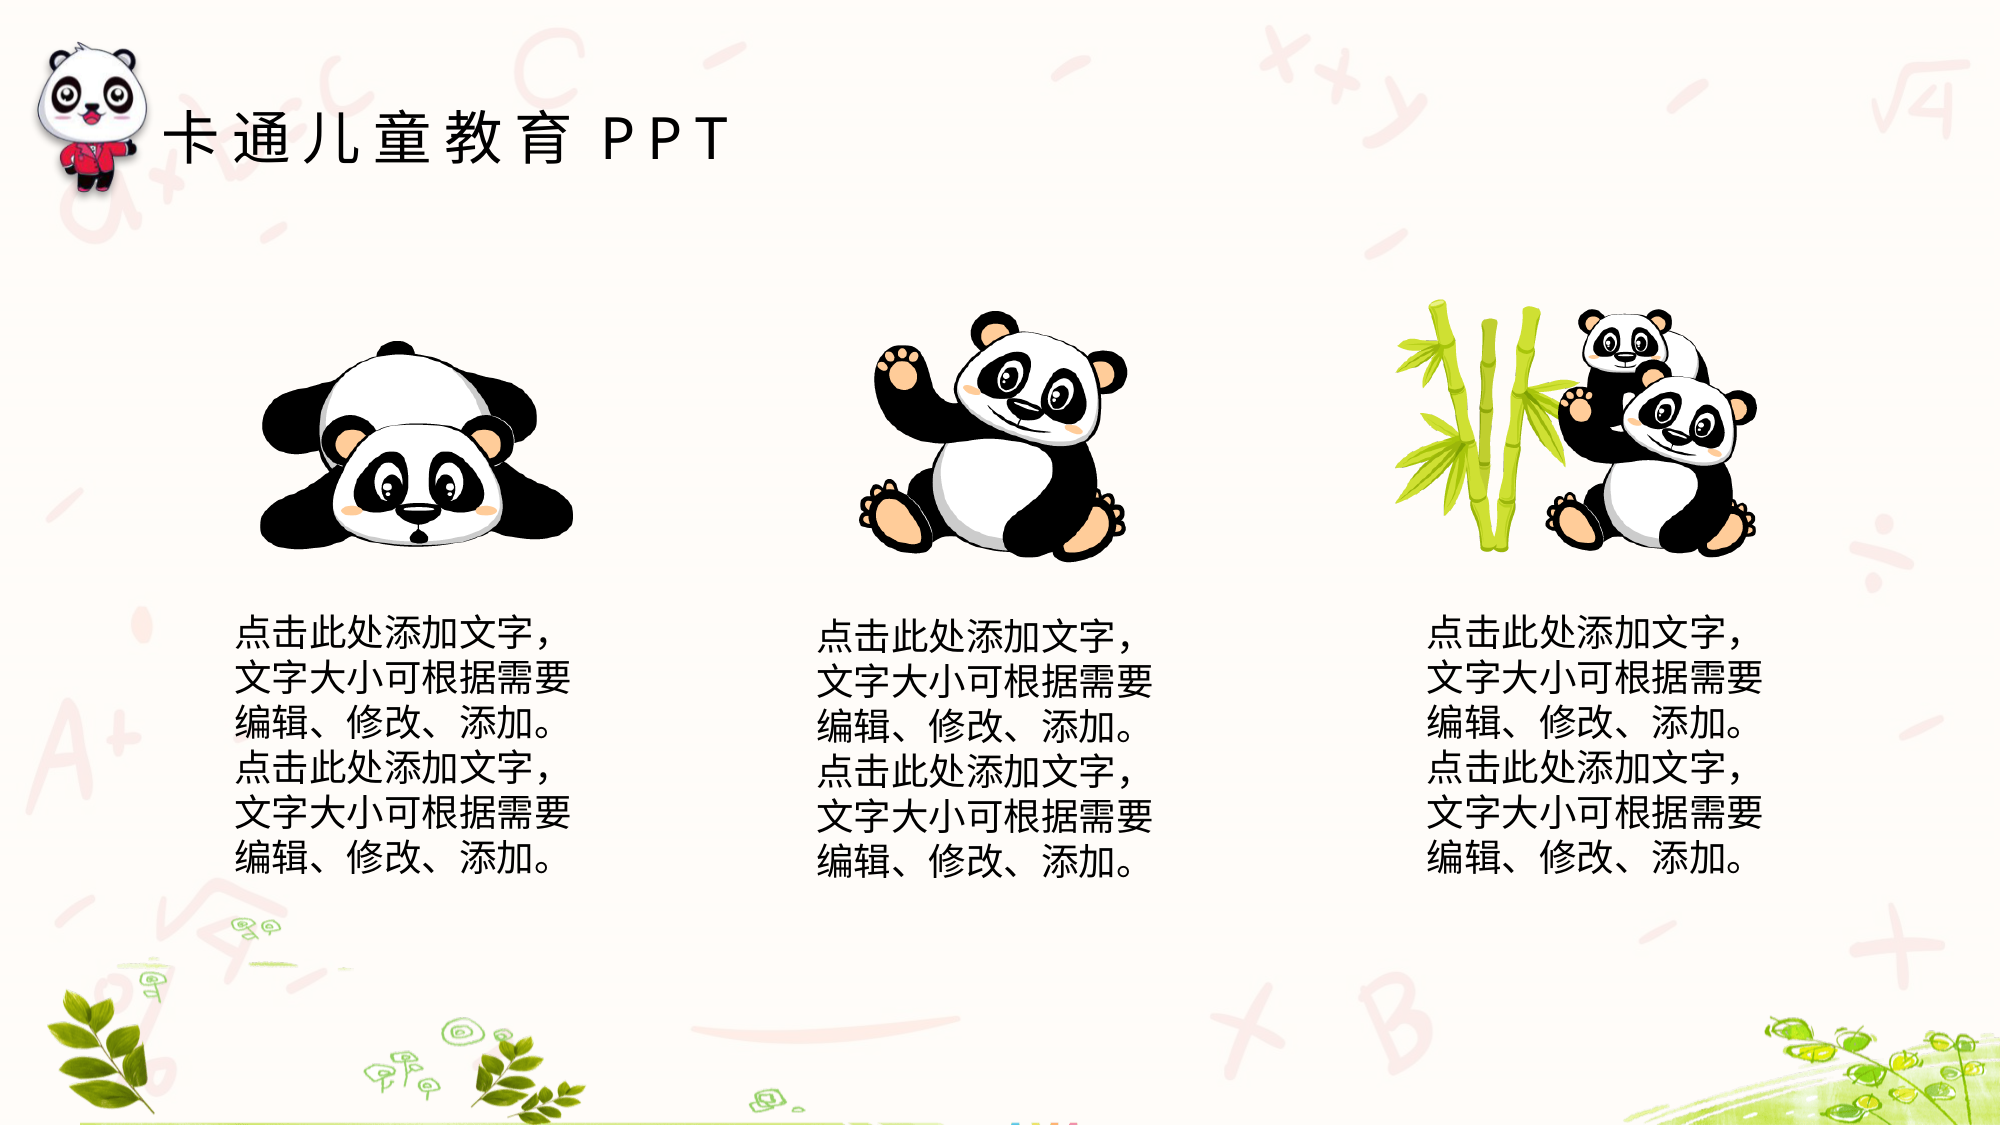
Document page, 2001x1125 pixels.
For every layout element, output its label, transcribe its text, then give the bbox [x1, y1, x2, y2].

text_box [164, 209, 657, 601]
picture [33, 31, 153, 196]
text_box 点击此处添加文字，文字大小可根据需要编辑、修改、添加。点击此处添加文字，文字大小可根据需要编辑、修改、添加。 [219, 601, 616, 887]
text_box 点击此处添加文字，文字大小可根据需要编辑、修改、添加。点击此处添加文字，文字大小可根据需要编辑、修改、添加。 [1411, 601, 1809, 887]
text_box 点击此处添加文字，文字大小可根据需要编辑、修改、添加。点击此处添加文字，文字大小可根据需要编辑、修改、添加。 [801, 605, 1198, 891]
text_box [739, 209, 1233, 605]
text_box [1335, 209, 1829, 601]
picture [0, 906, 2000, 1125]
